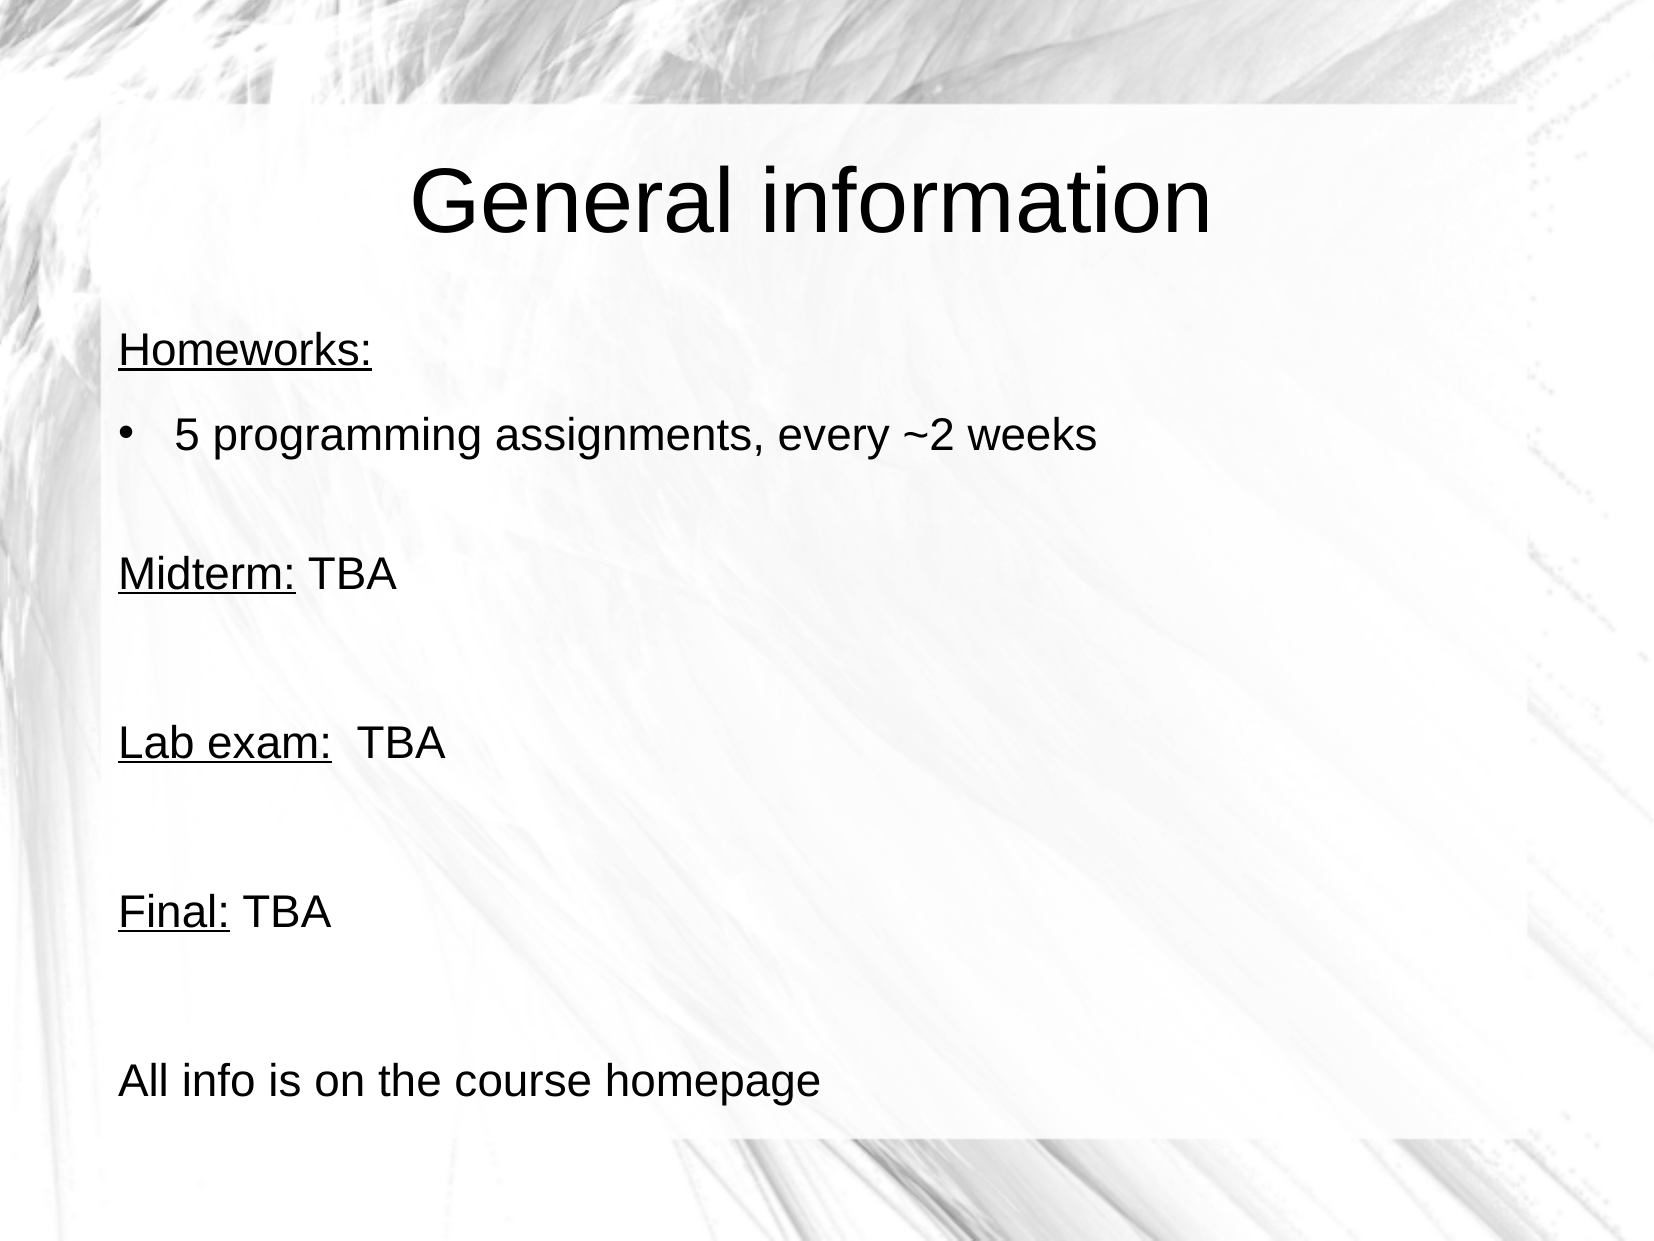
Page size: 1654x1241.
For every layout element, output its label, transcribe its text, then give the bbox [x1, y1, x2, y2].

title General information [118, 112, 1506, 281]
picture [0, 0, 1654, 1241]
list Homeworks: 5 programming assignments, every ~2 weeks Midterm: TBA Lab exam: TBA Final: TBA All info is on the course homepage [118, 319, 1571, 1149]
